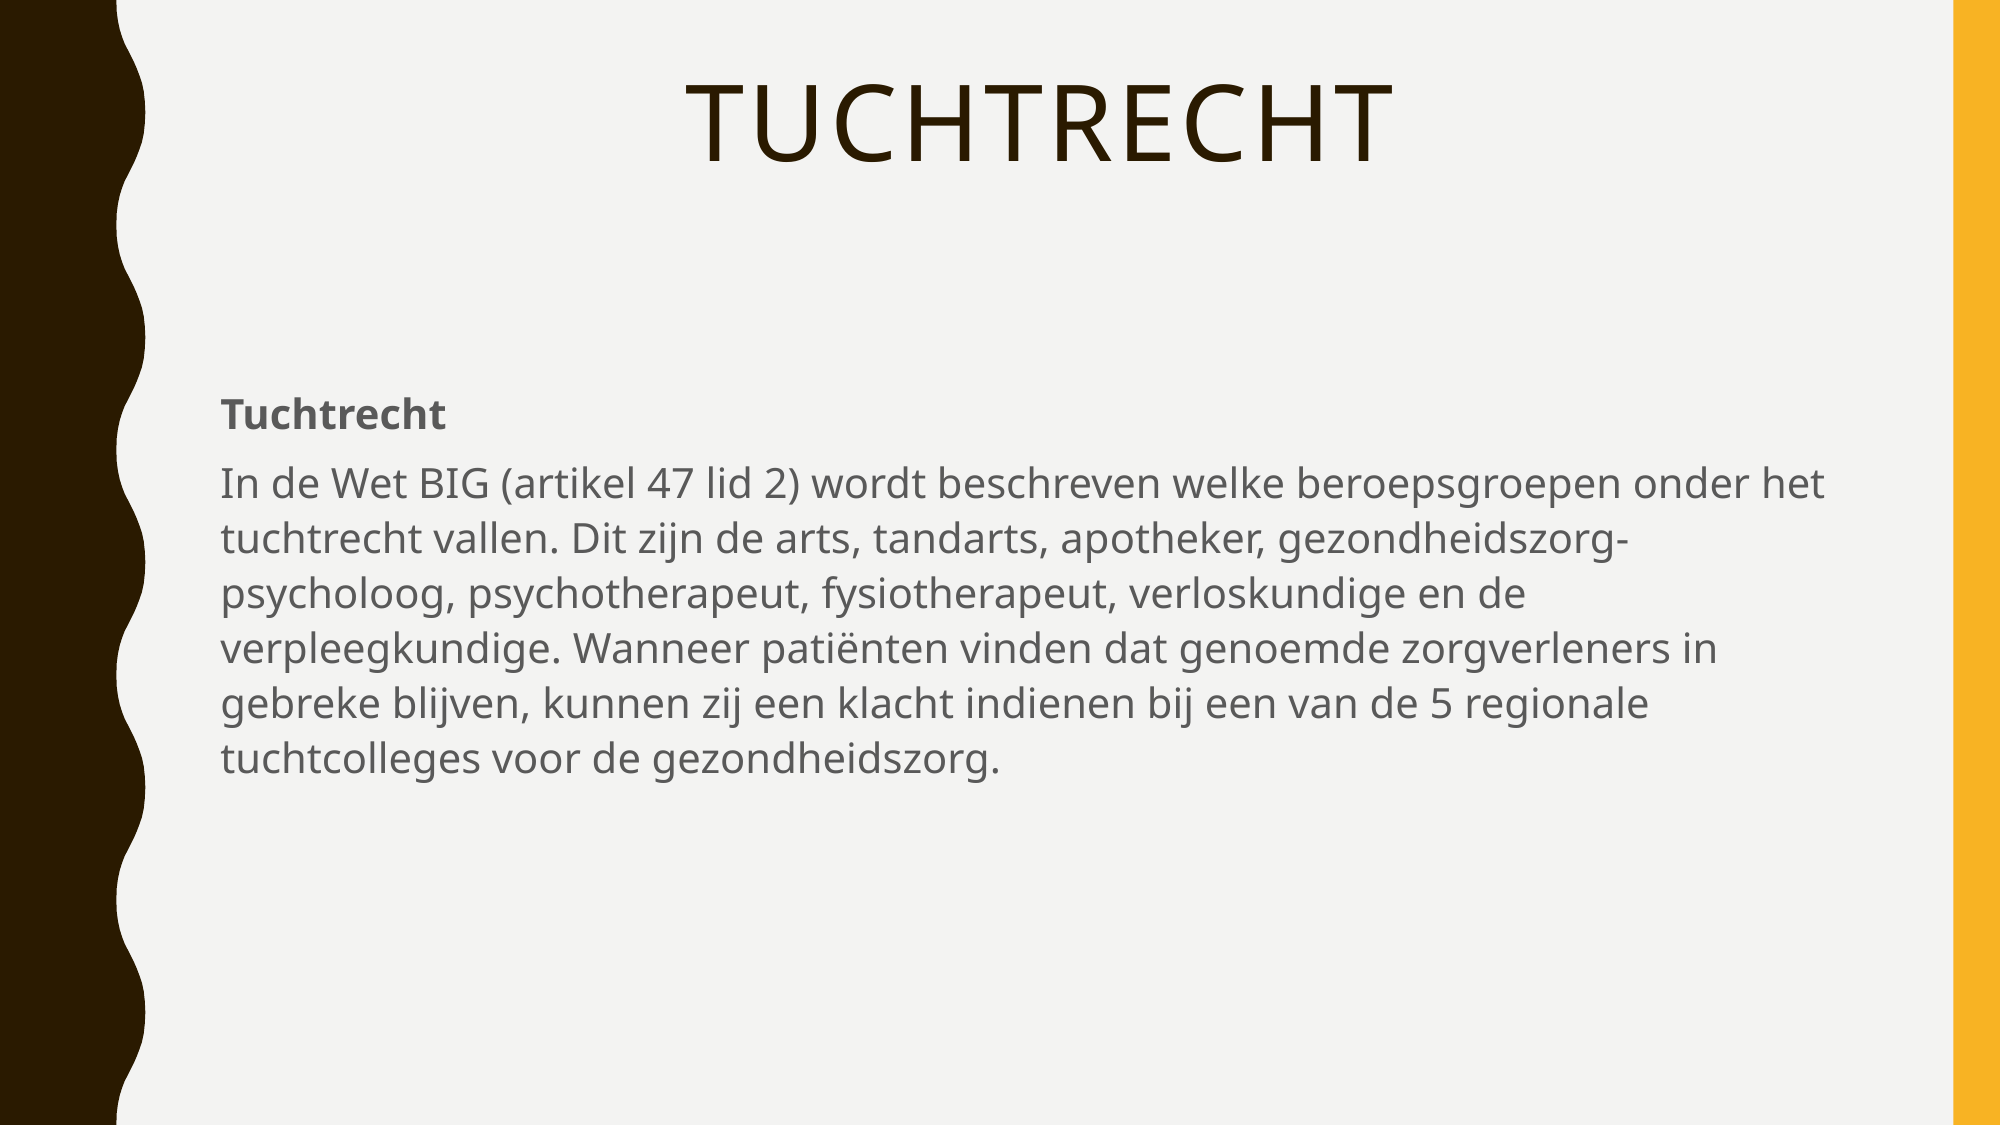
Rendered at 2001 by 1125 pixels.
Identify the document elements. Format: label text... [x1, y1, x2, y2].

list Tuchtrecht In de Wet BIG (artikel 47 lid 2) wordt beschreven welke beroepsgroepen onder het tuchtrecht vallen. Dit zijn de arts, tandarts, apotheker, gezondheidszorg-psycholoog, psychotherapeut, fysiotherapeut, verloskundige en de verpleegkundige. Wanneer patiënten vinden dat genoemde zorgverleners in gebreke blijven, kunnen zij een klacht indienen bij een van de 5 regionale tuchtcolleges voor de gezondheidszorg. [205, 375, 1875, 965]
title Tuchtrecht [205, 62, 1875, 308]
